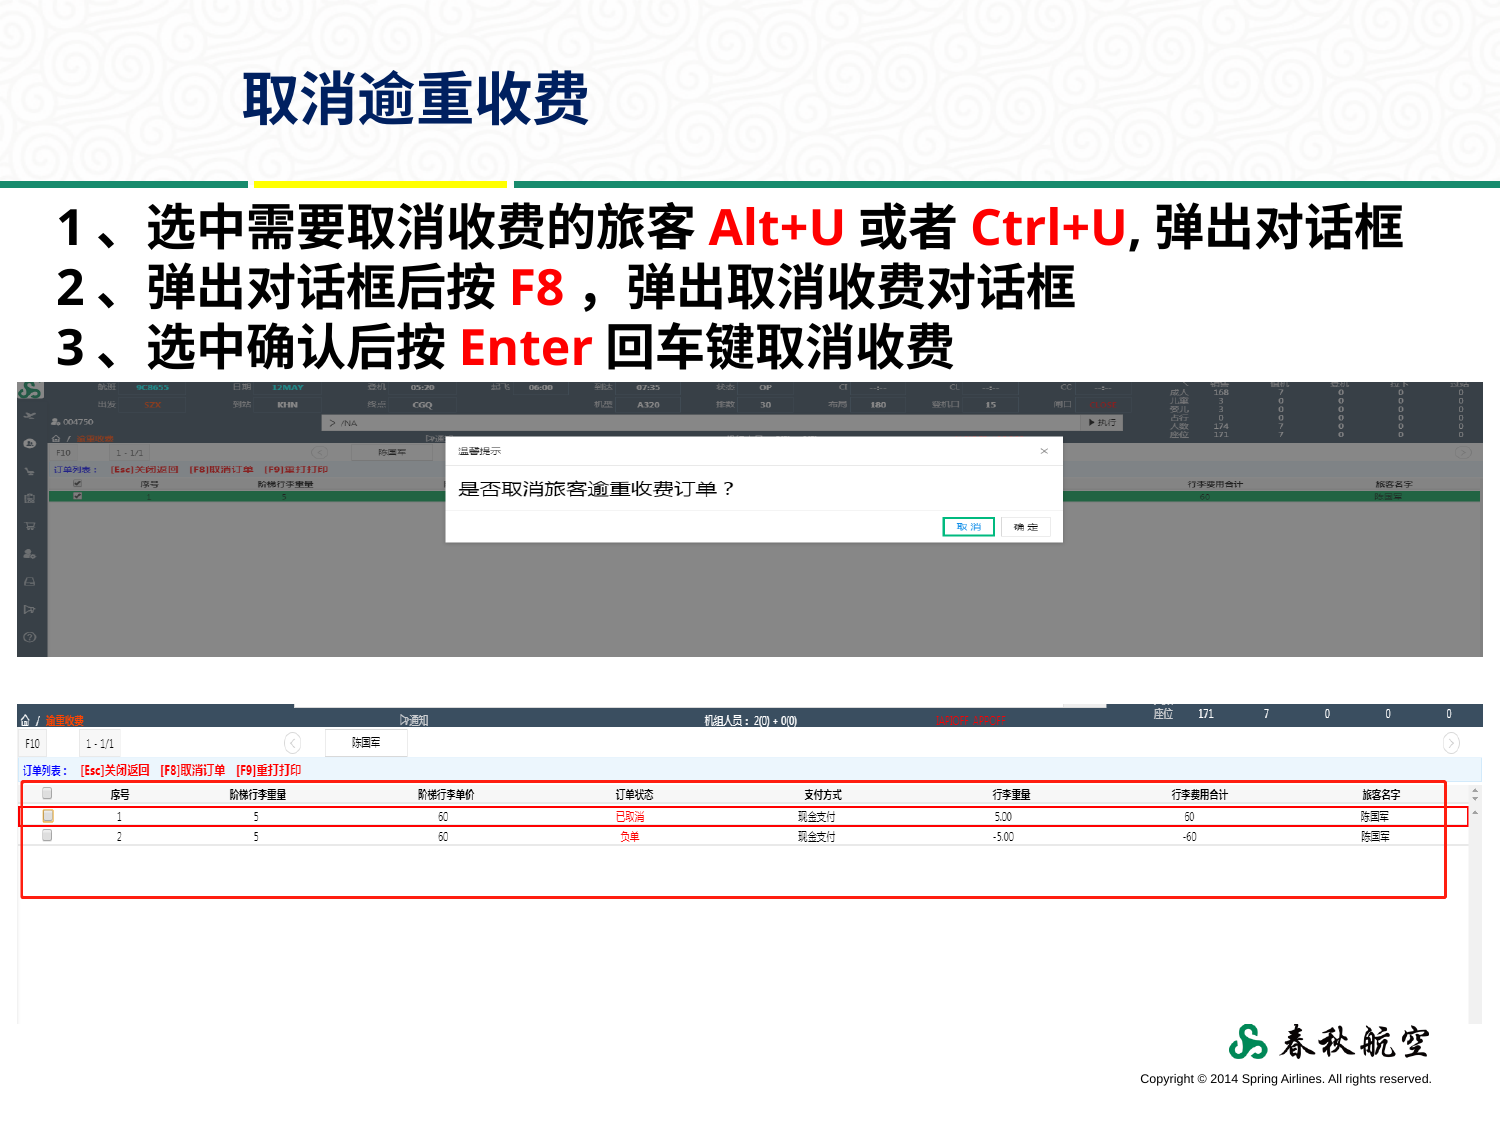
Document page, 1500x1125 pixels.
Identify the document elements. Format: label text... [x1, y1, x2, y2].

picture [17, 703, 1483, 1059]
text_box 取消逾重收费 [76, 54, 1287, 140]
text_box 1、选中需要取消收费的旅客Alt+U或者Ctrl+U,弹出对话框 2、弹出对话框后按F8，弹出取消收费对话框 3、选中确认后按Enter回车键取消收费 [41, 188, 1483, 382]
picture [17, 382, 1483, 658]
